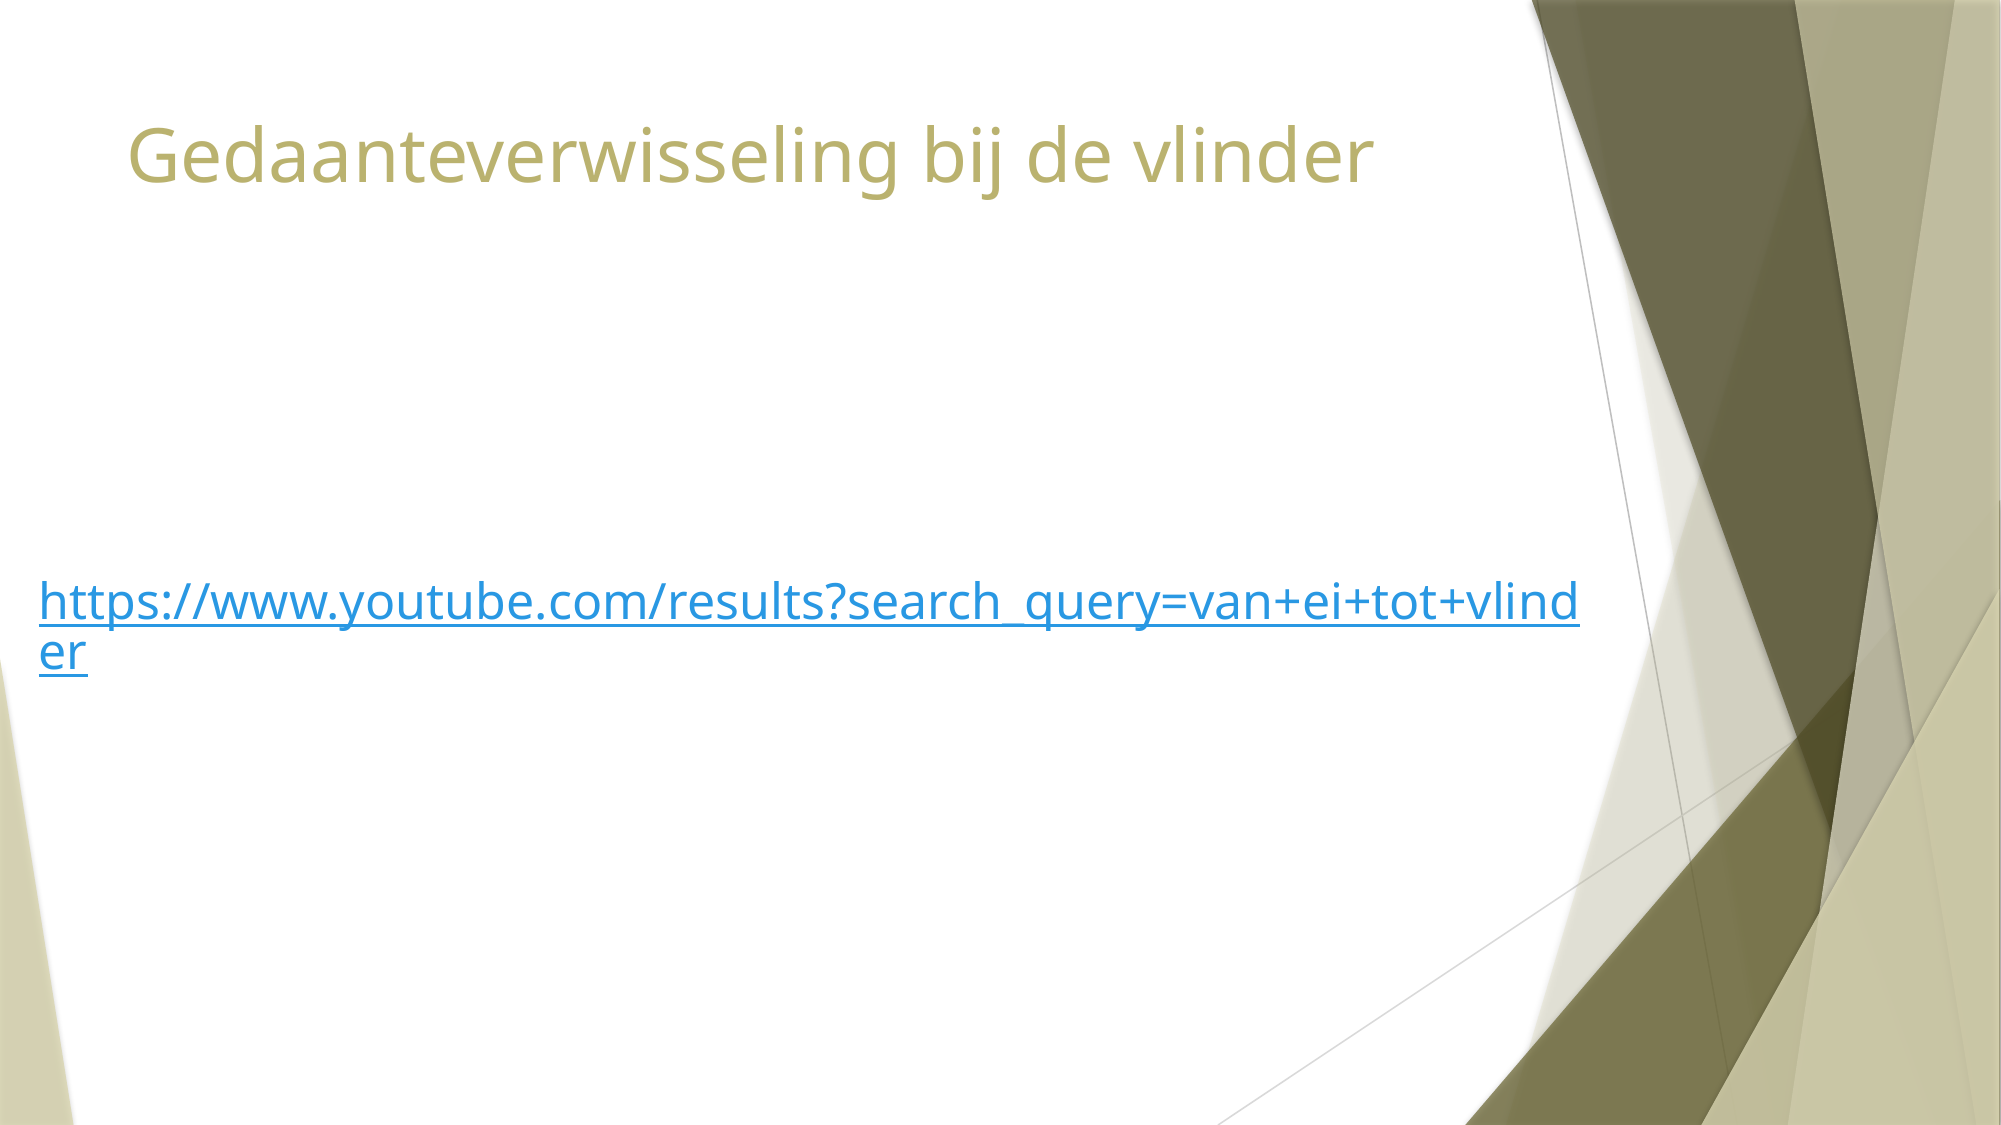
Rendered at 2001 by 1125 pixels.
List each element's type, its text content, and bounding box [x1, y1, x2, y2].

title Gedaanteverwisseling bij de vlinder [111, 99, 1522, 317]
text_box https://www.youtube.com/results?search_query=van+ei+tot+vlinder [23, 562, 1609, 646]
